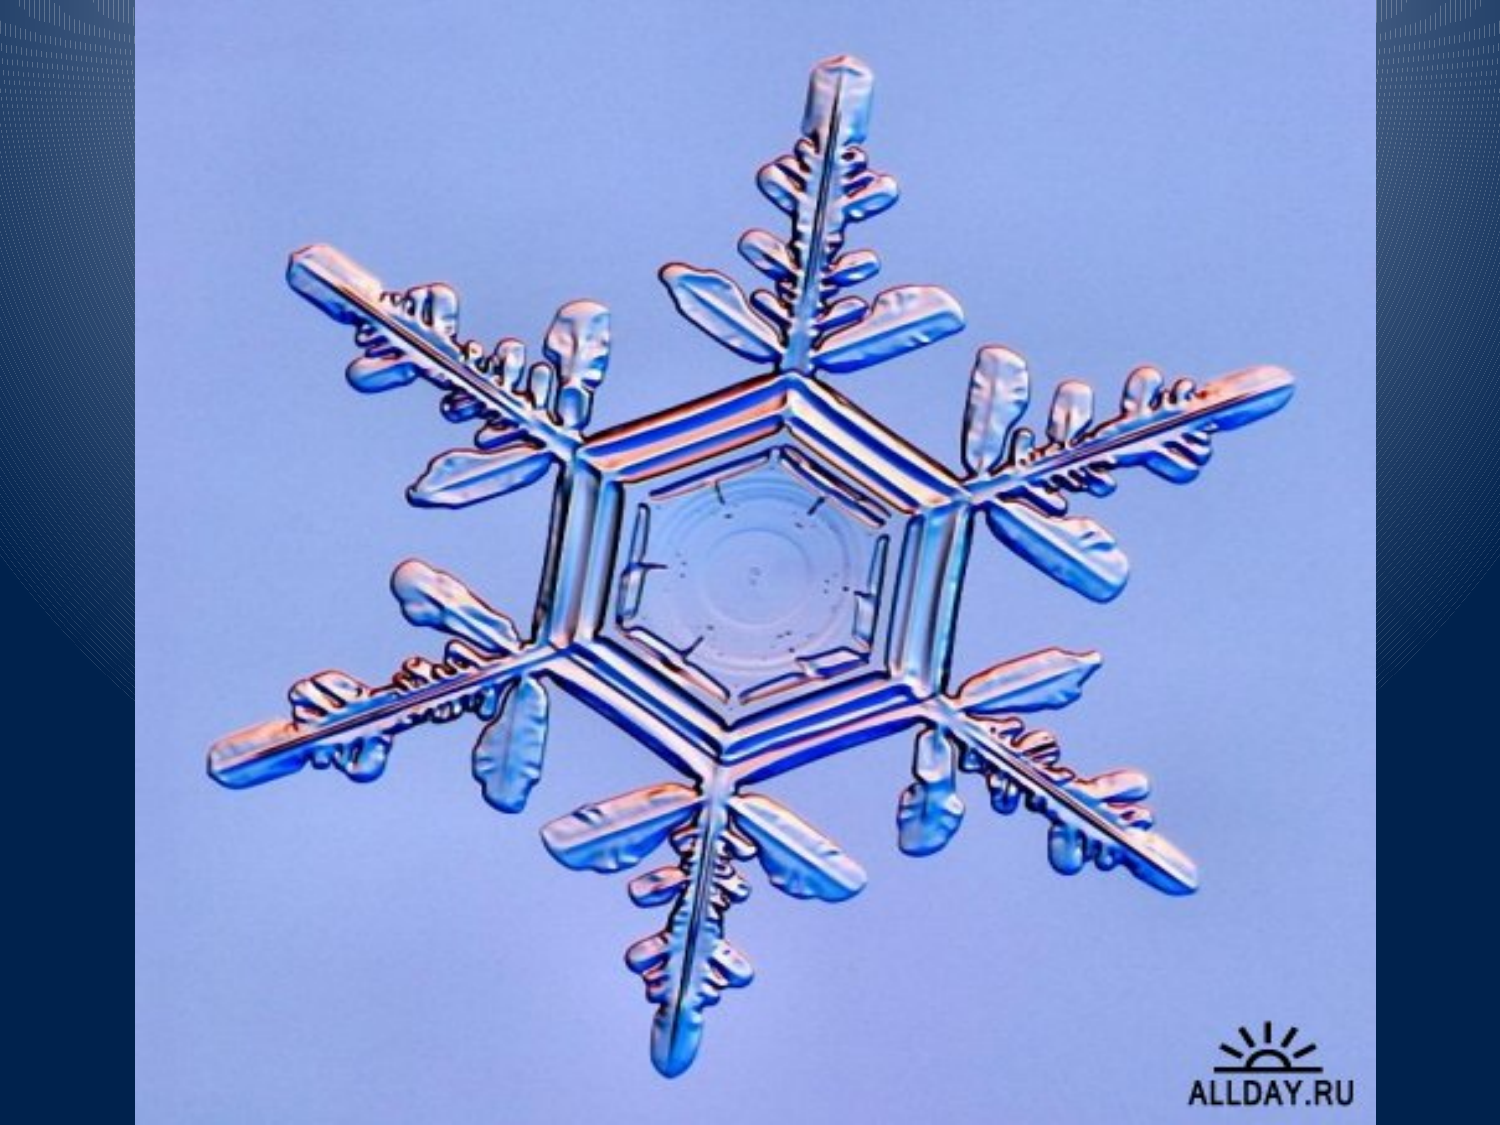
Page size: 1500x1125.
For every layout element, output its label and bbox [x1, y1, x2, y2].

picture [135, 0, 1377, 1125]
